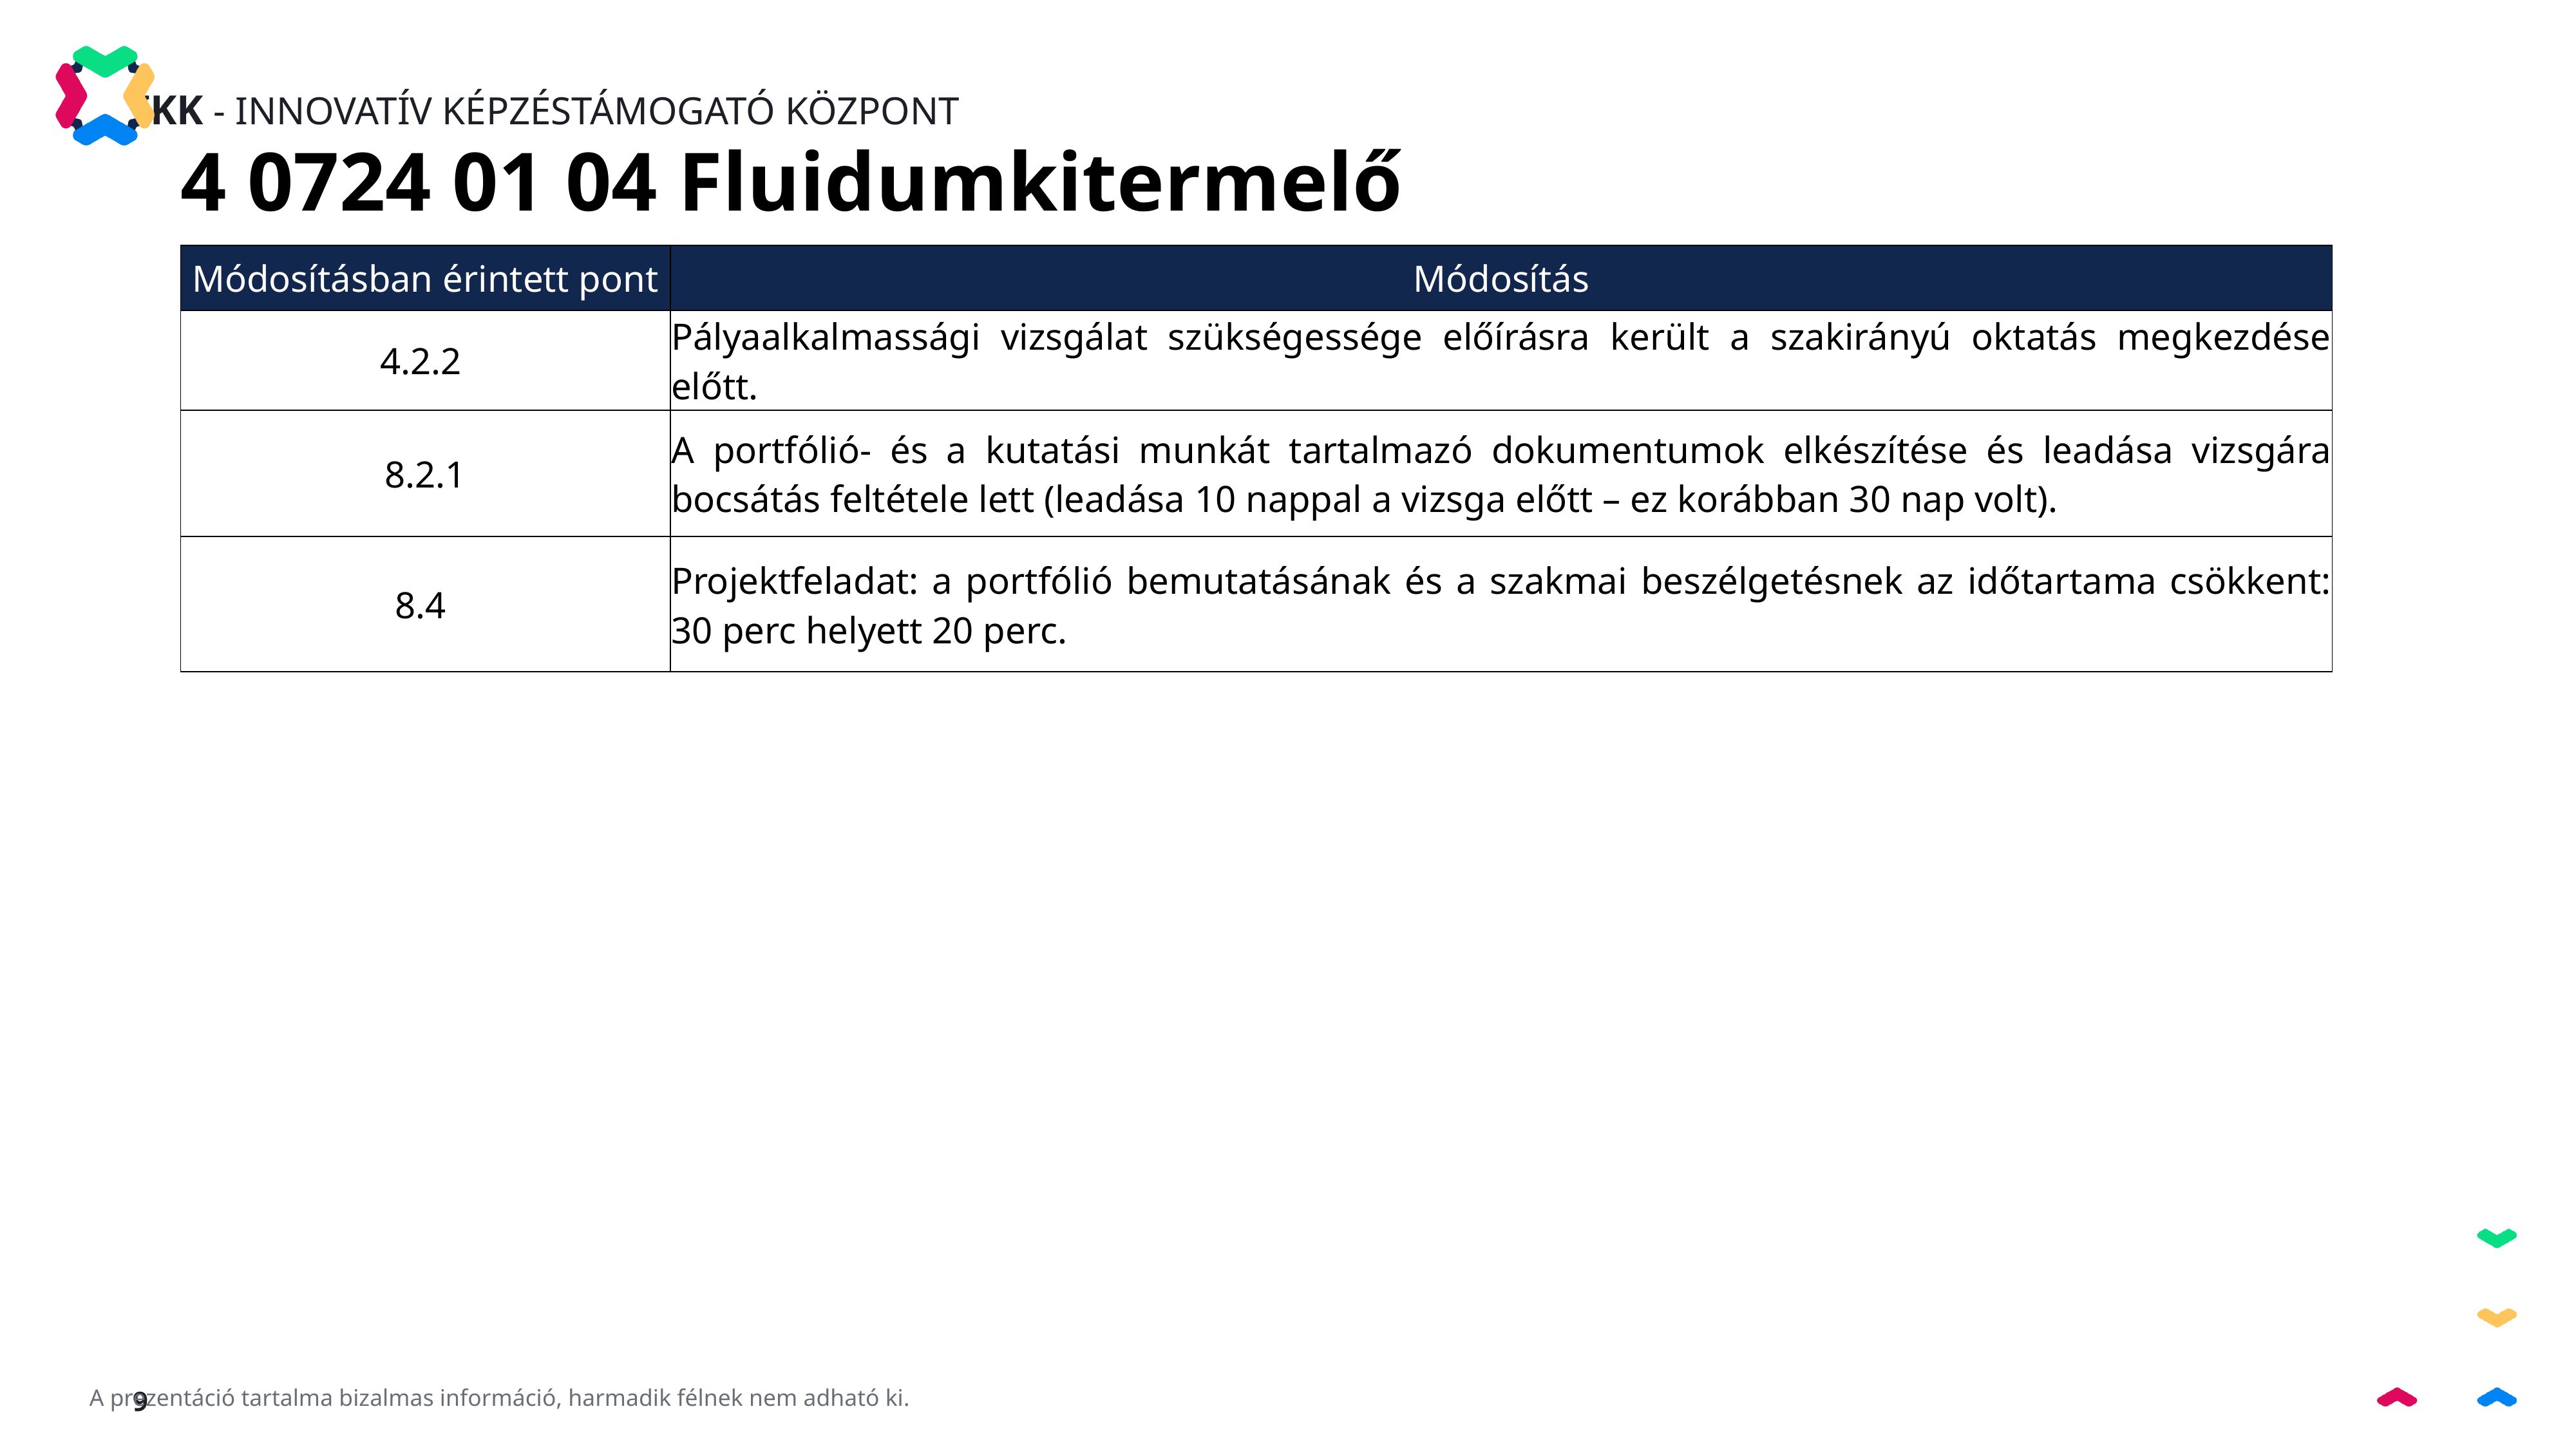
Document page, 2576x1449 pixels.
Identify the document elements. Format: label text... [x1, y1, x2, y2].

table_cell A portfólió- és a kutatási munkát tartalmazó dokumentumok elkészítése és leadása vizsgára bocsátás feltétele lett (leadása 10 nappal a vizsga előtt – ez korábban 30 nap volt). [671, 411, 2332, 536]
picture [55, 46, 155, 146]
table_cell 8.4 [181, 537, 670, 671]
table_cell Pályaalkalmassági vizsgálat szükségessége előírásra került a szakirányú oktatás megkezdése előtt. [671, 311, 2332, 410]
list 4 0724 01 04 Fluidumkitermelő [180, 130, 2340, 191]
table_cell 8.2.1 [181, 411, 670, 536]
table_header Módosításban érintett pont [181, 246, 670, 310]
picture [2377, 1229, 2517, 1406]
table_cell 4.2.2 [181, 311, 670, 410]
table_header Módosítás [671, 246, 2332, 310]
table_cell Projektfeladat: a portfólió bemutatásának és a szakmai beszélgetésnek az időtartama csökkent: 30 perc helyett 20 perc. [671, 537, 2332, 671]
